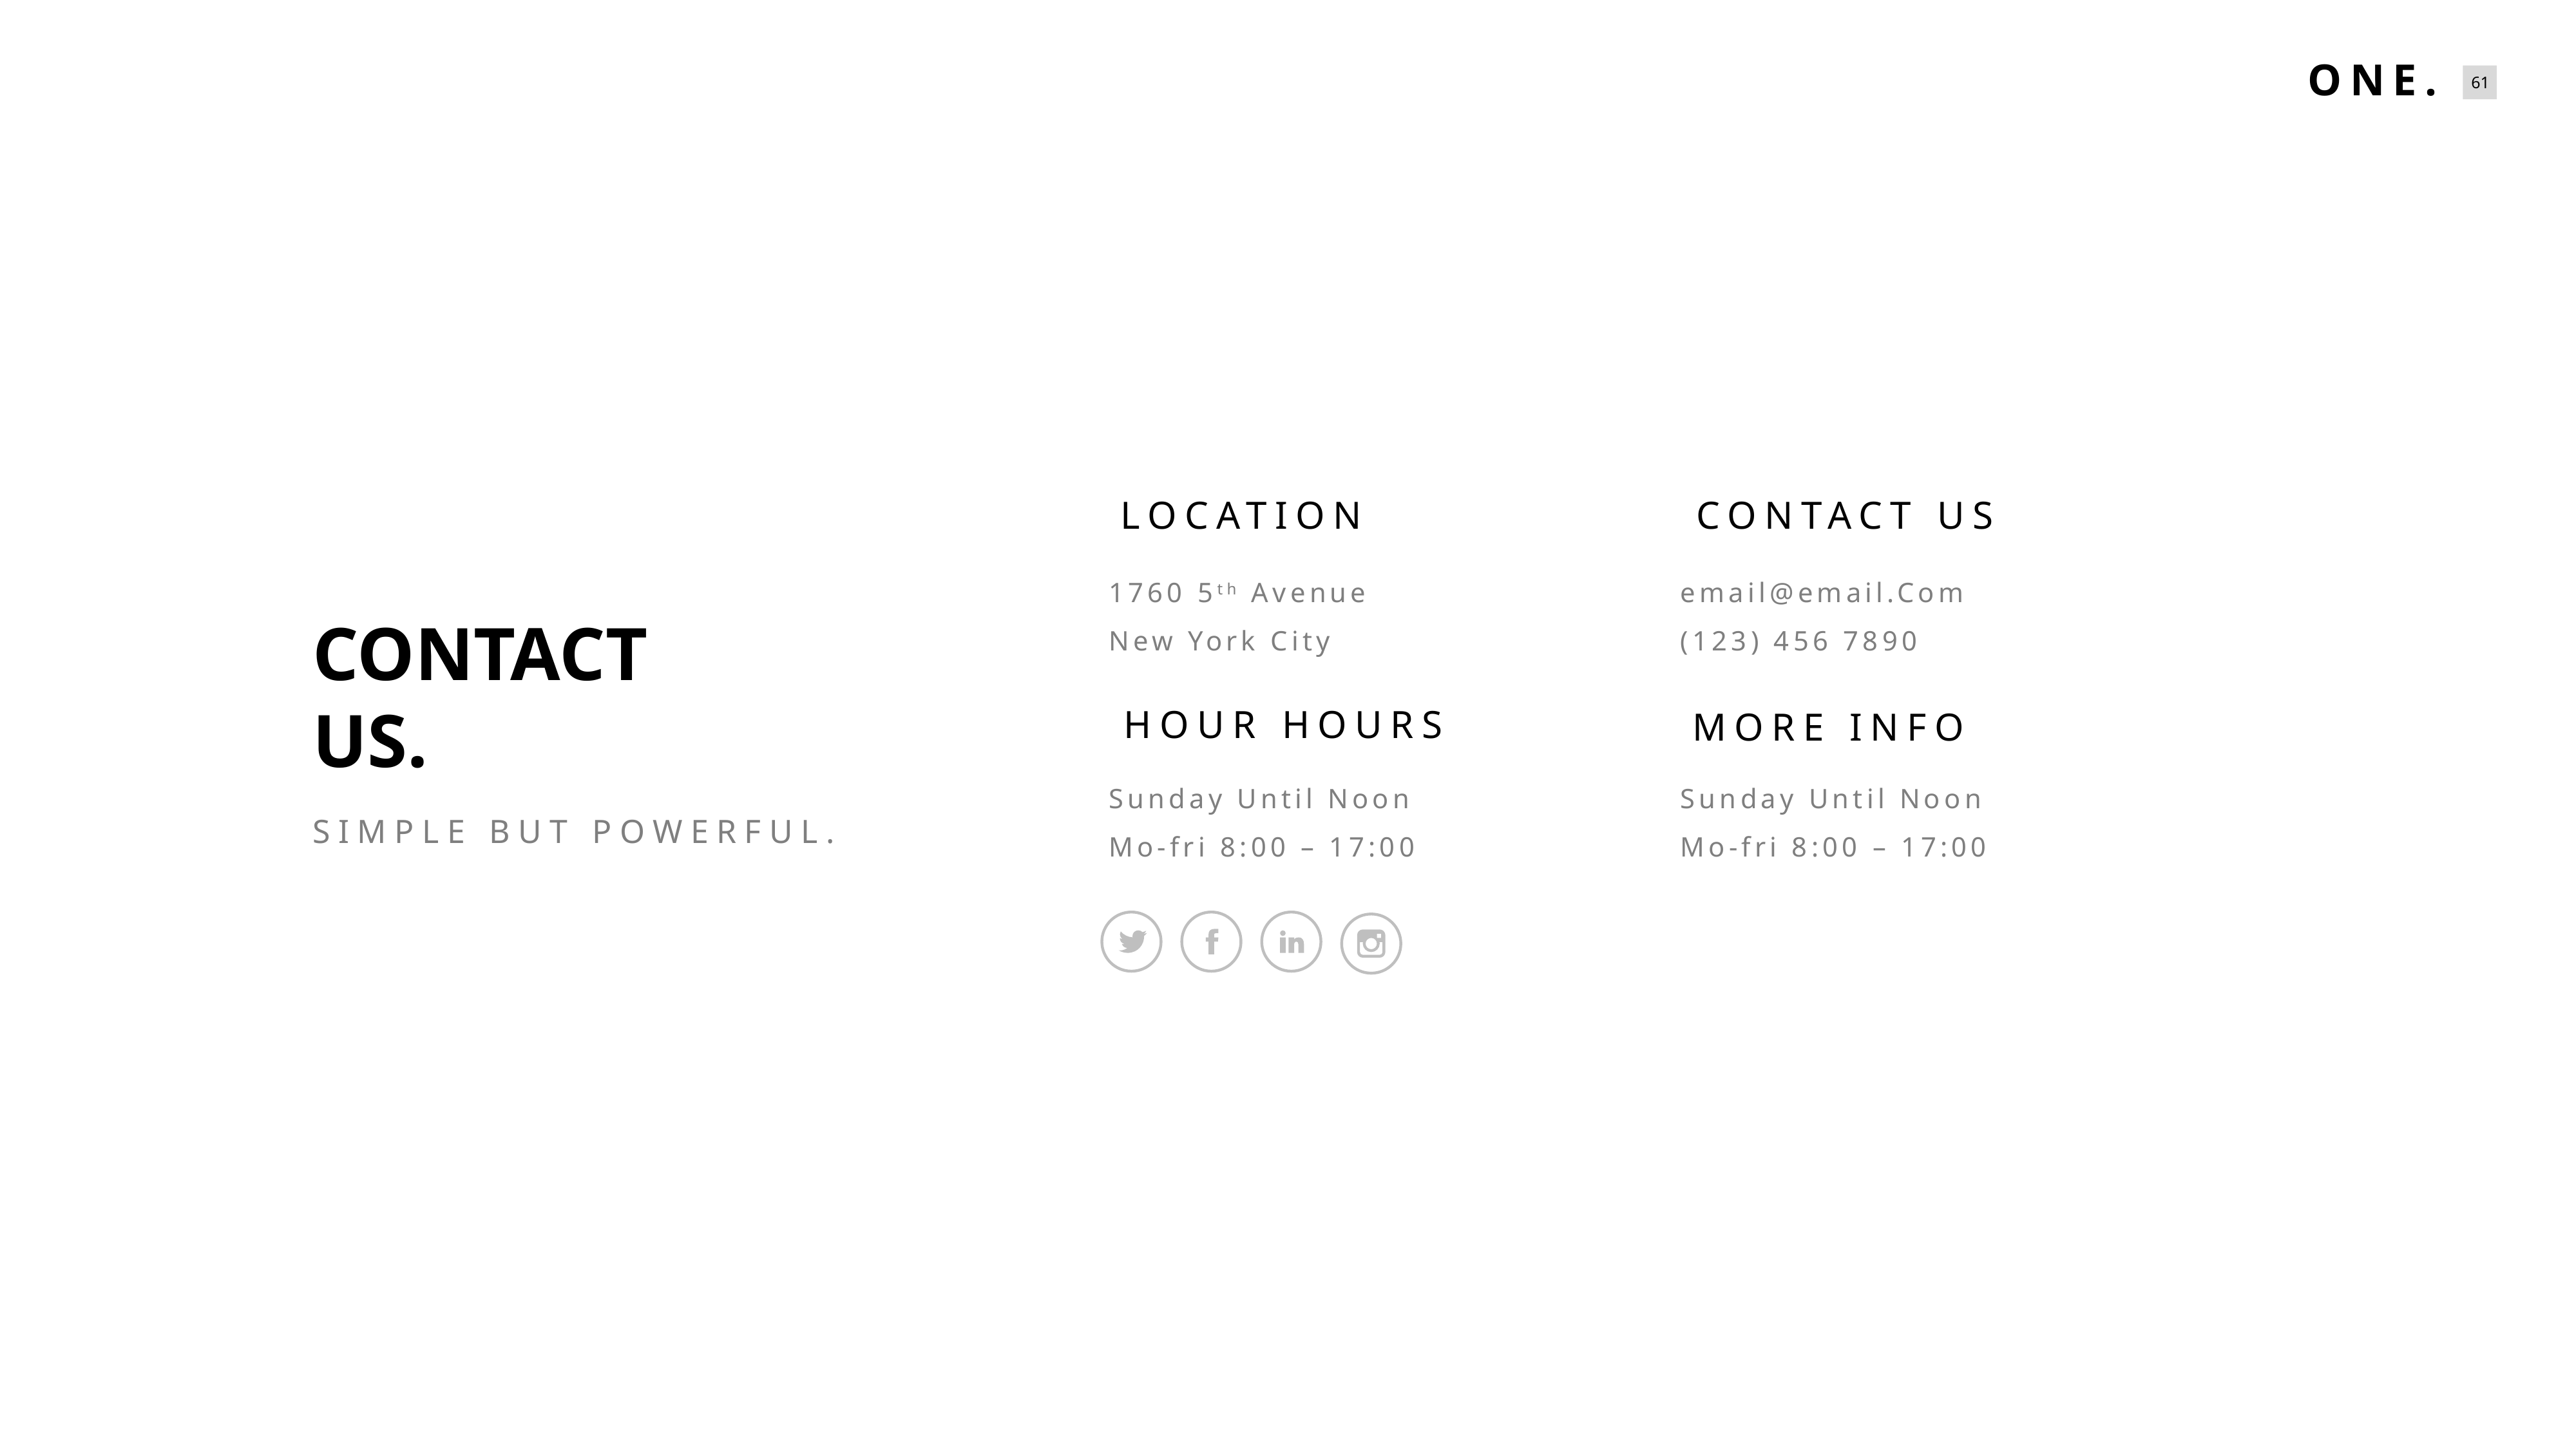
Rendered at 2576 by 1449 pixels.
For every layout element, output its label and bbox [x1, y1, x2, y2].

text_box [1099, 486, 2274, 975]
text_box [303, 603, 1099, 856]
